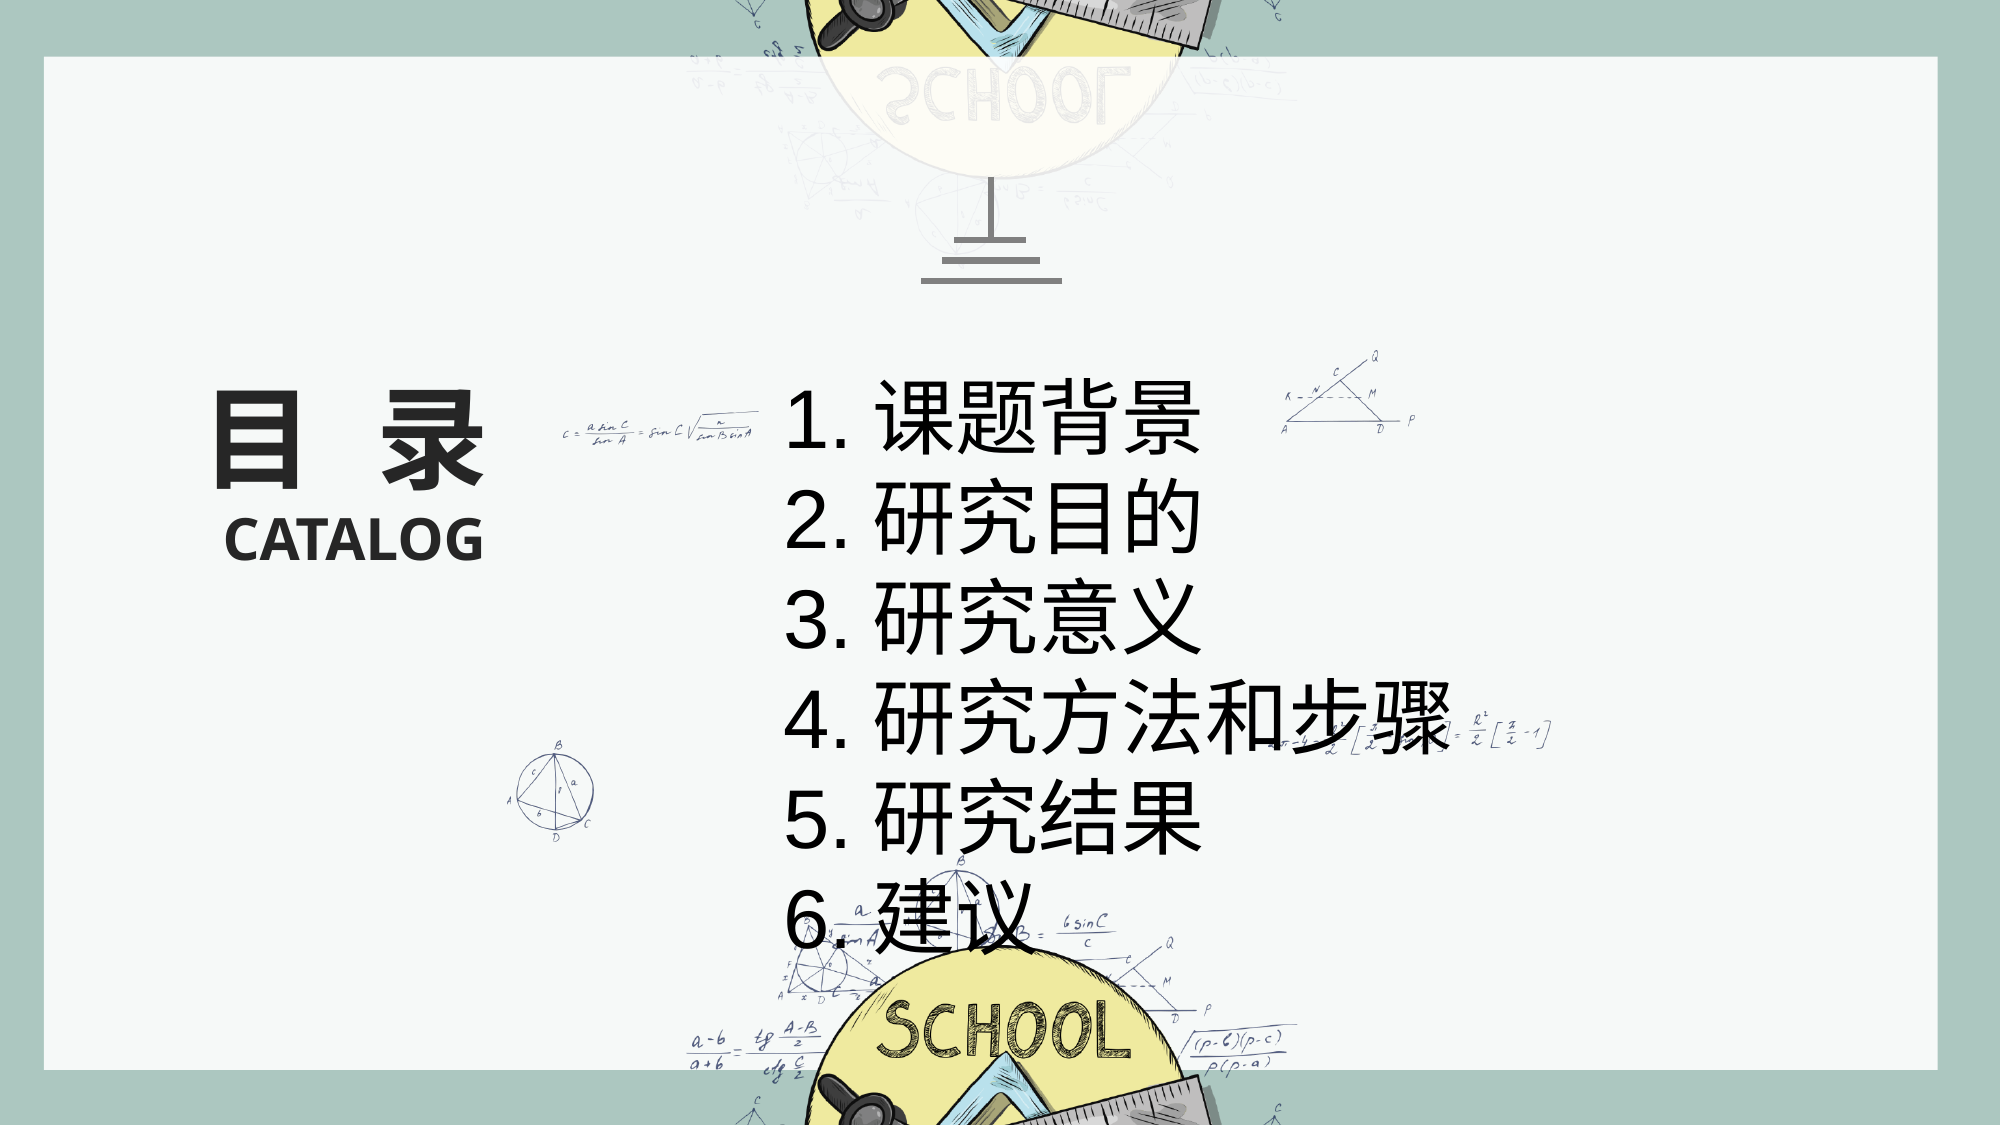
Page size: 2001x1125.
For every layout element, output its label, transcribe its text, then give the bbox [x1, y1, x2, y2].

text_box CATALOG [182, 494, 526, 581]
text_box 目录 [47, 319, 643, 510]
picture [666, 855, 1334, 1125]
picture [643, 411, 759, 445]
text_box 1.课题背景 2.研究目的 3.研究意义 4.研究方法和步骤 5.研究结果 6.建议 [768, 357, 1728, 973]
picture [507, 740, 594, 842]
picture [666, 0, 1334, 56]
picture [1281, 350, 1415, 357]
